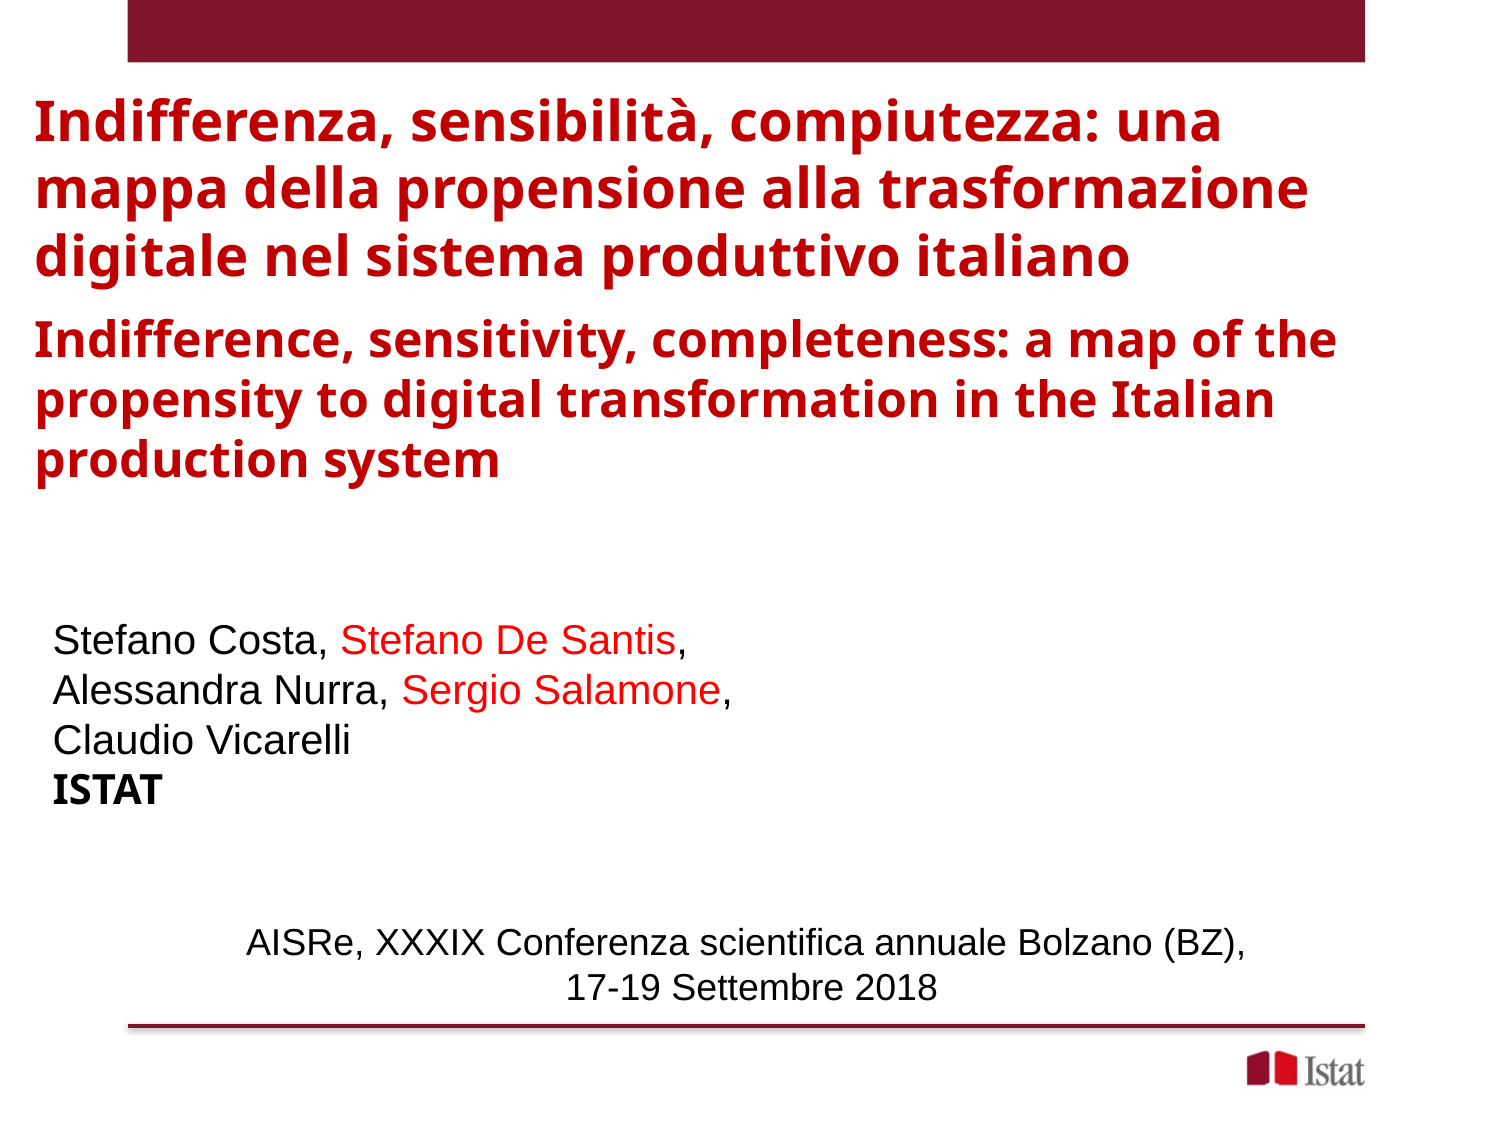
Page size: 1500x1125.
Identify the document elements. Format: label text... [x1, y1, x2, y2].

text_box Stefano Costa, Stefano De Santis, Alessandra Nurra, Sergio Salamone, Claudio Vicarelli ISTAT AISRe, XXXIX Conferenza scientifica annuale Bolzano (BZ), 17-19 Settembre 2018 [37, 605, 1466, 1016]
text_box Indifferenza, sensibilità, compiutezza: una mappa della propensione alla trasformazione digitale nel sistema produttivo italiano Indifference, sensitivity, completeness: a map of the propensity to digital transformation in the Italian production system [19, 77, 1448, 496]
picture [1239, 1040, 1373, 1097]
